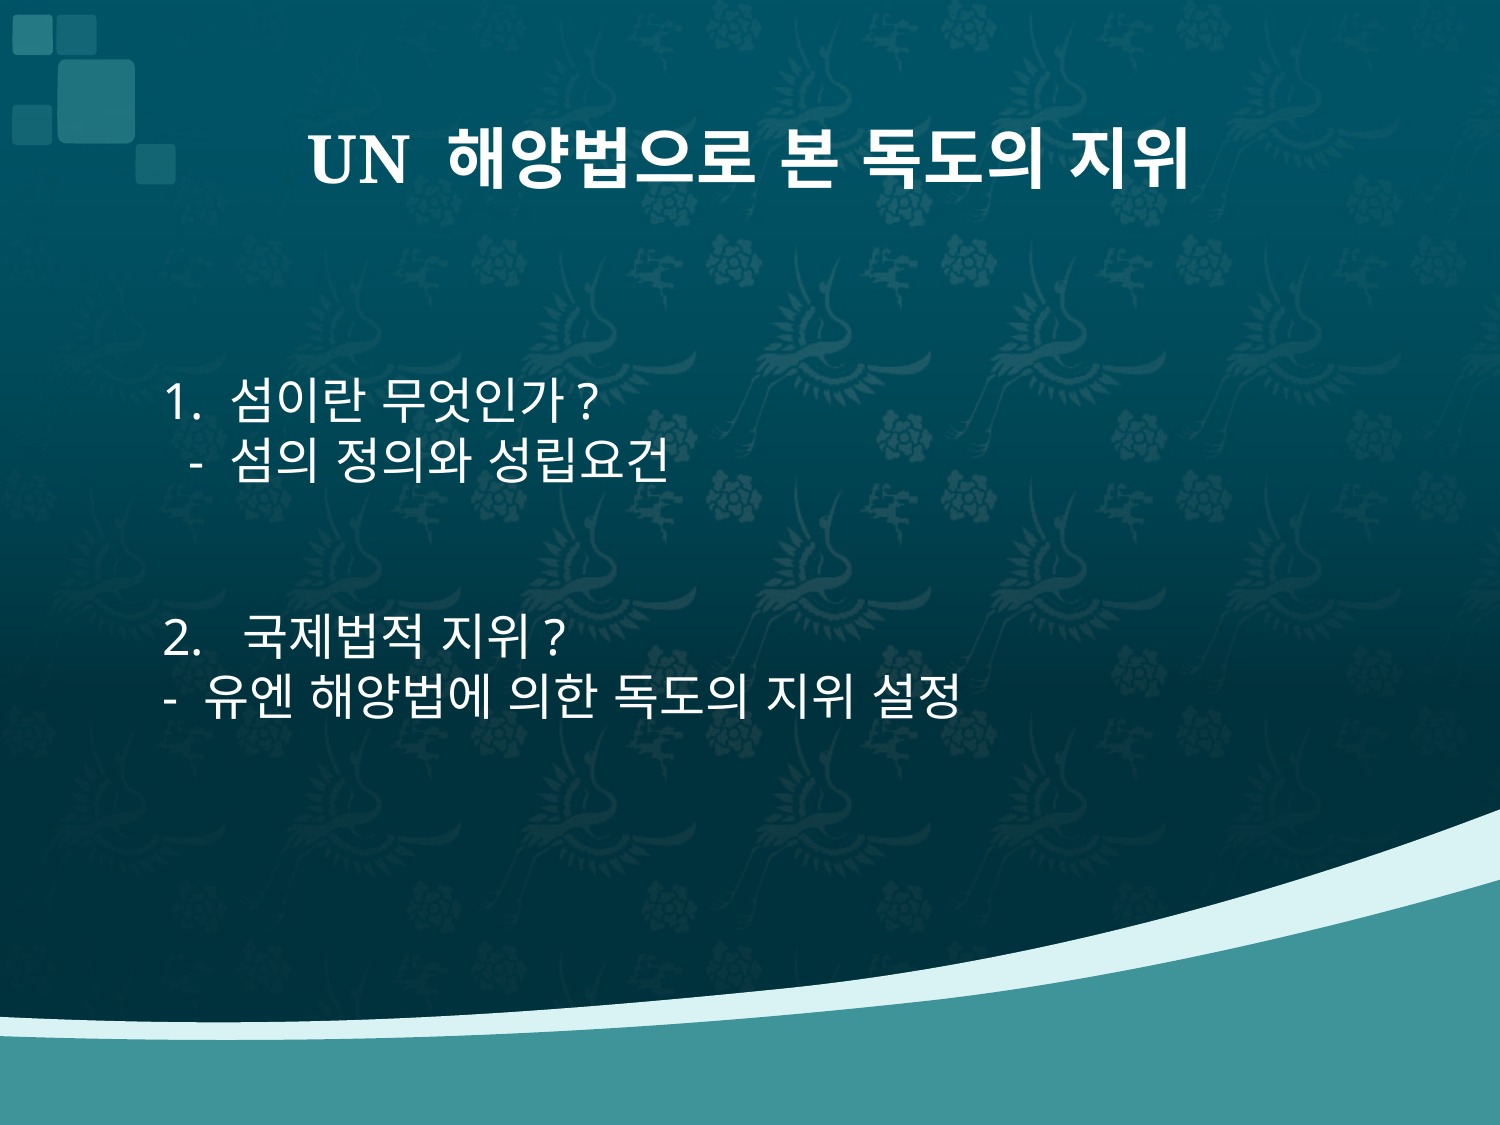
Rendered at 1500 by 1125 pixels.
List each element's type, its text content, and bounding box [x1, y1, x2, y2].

title UN 해양법으로 본 독도의 지위 [113, 85, 1388, 228]
text_box 2. 국제법적 지위? - 유엔 해양법에 의한 독도의 지위 설정 [147, 597, 1388, 733]
text_box 1. 섬이란 무엇인가? - 섬의 정의와 성립요건 [147, 361, 1388, 497]
